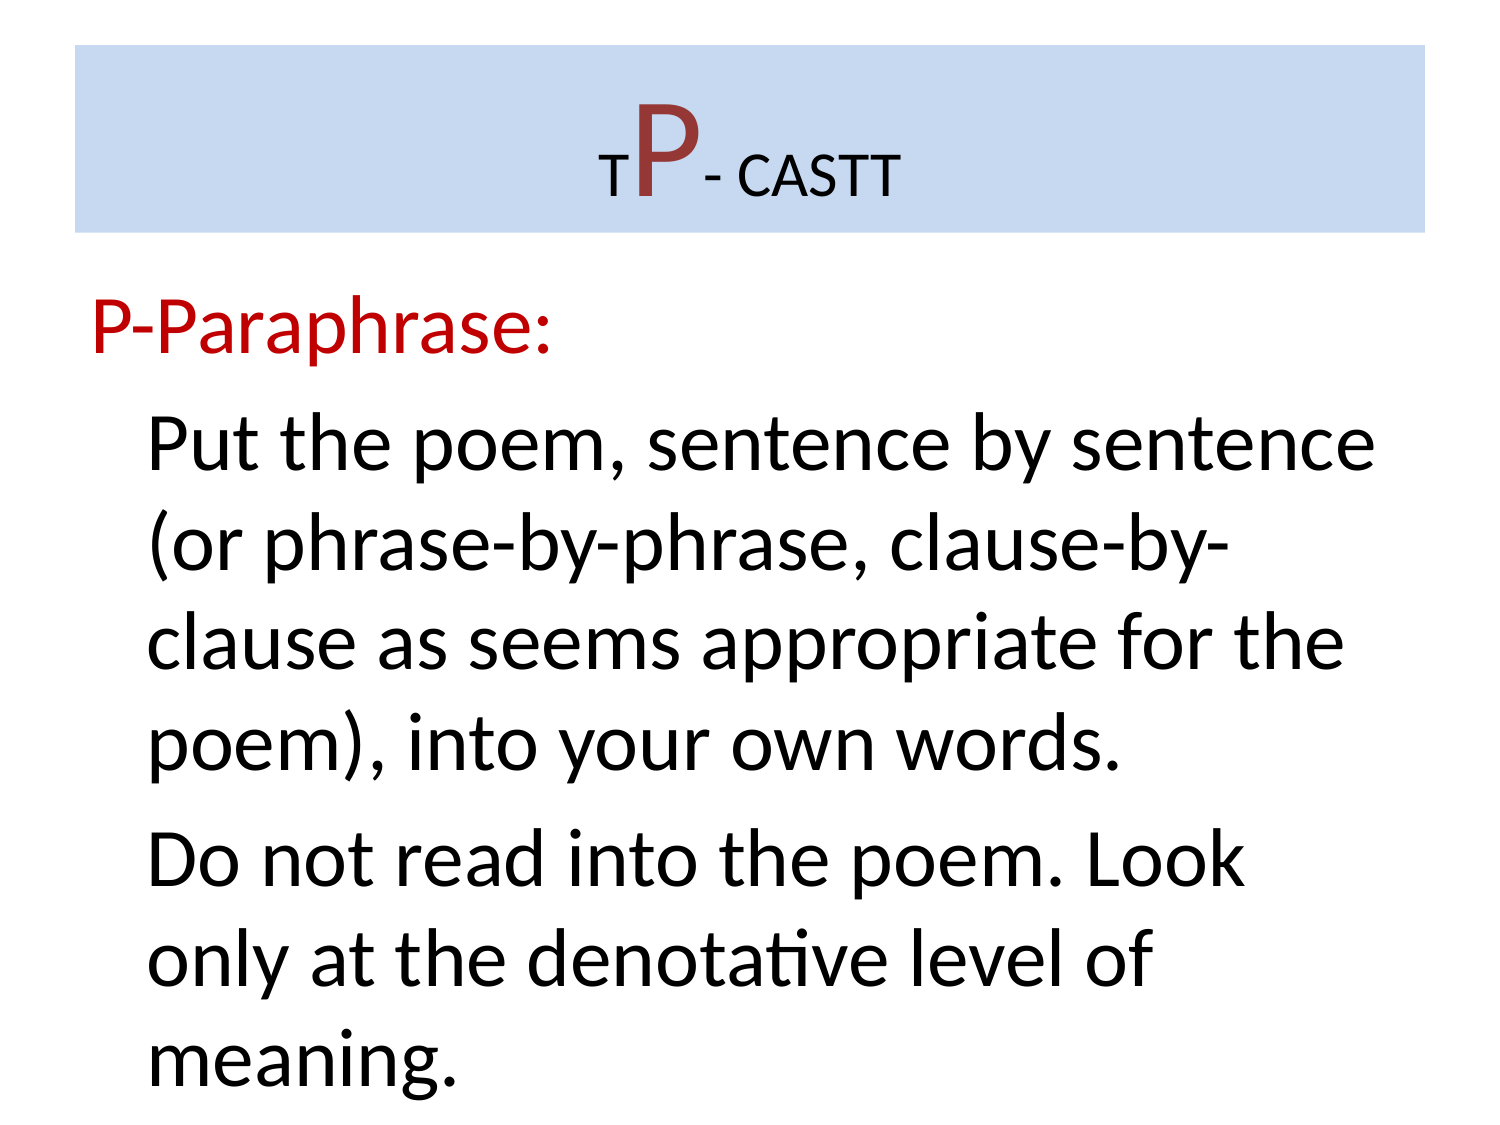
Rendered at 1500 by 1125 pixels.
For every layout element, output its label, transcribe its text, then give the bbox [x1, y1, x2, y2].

title TP- CASTT [75, 45, 1425, 233]
list P-Paraphrase: Put the poem, sentence by sentence (or phrase-by-phrase, clause-by-clause as seems appropriate for the poem), into your own words. Do not read into the poem. Look only at the denotative level of meaning. [75, 262, 1425, 1005]
